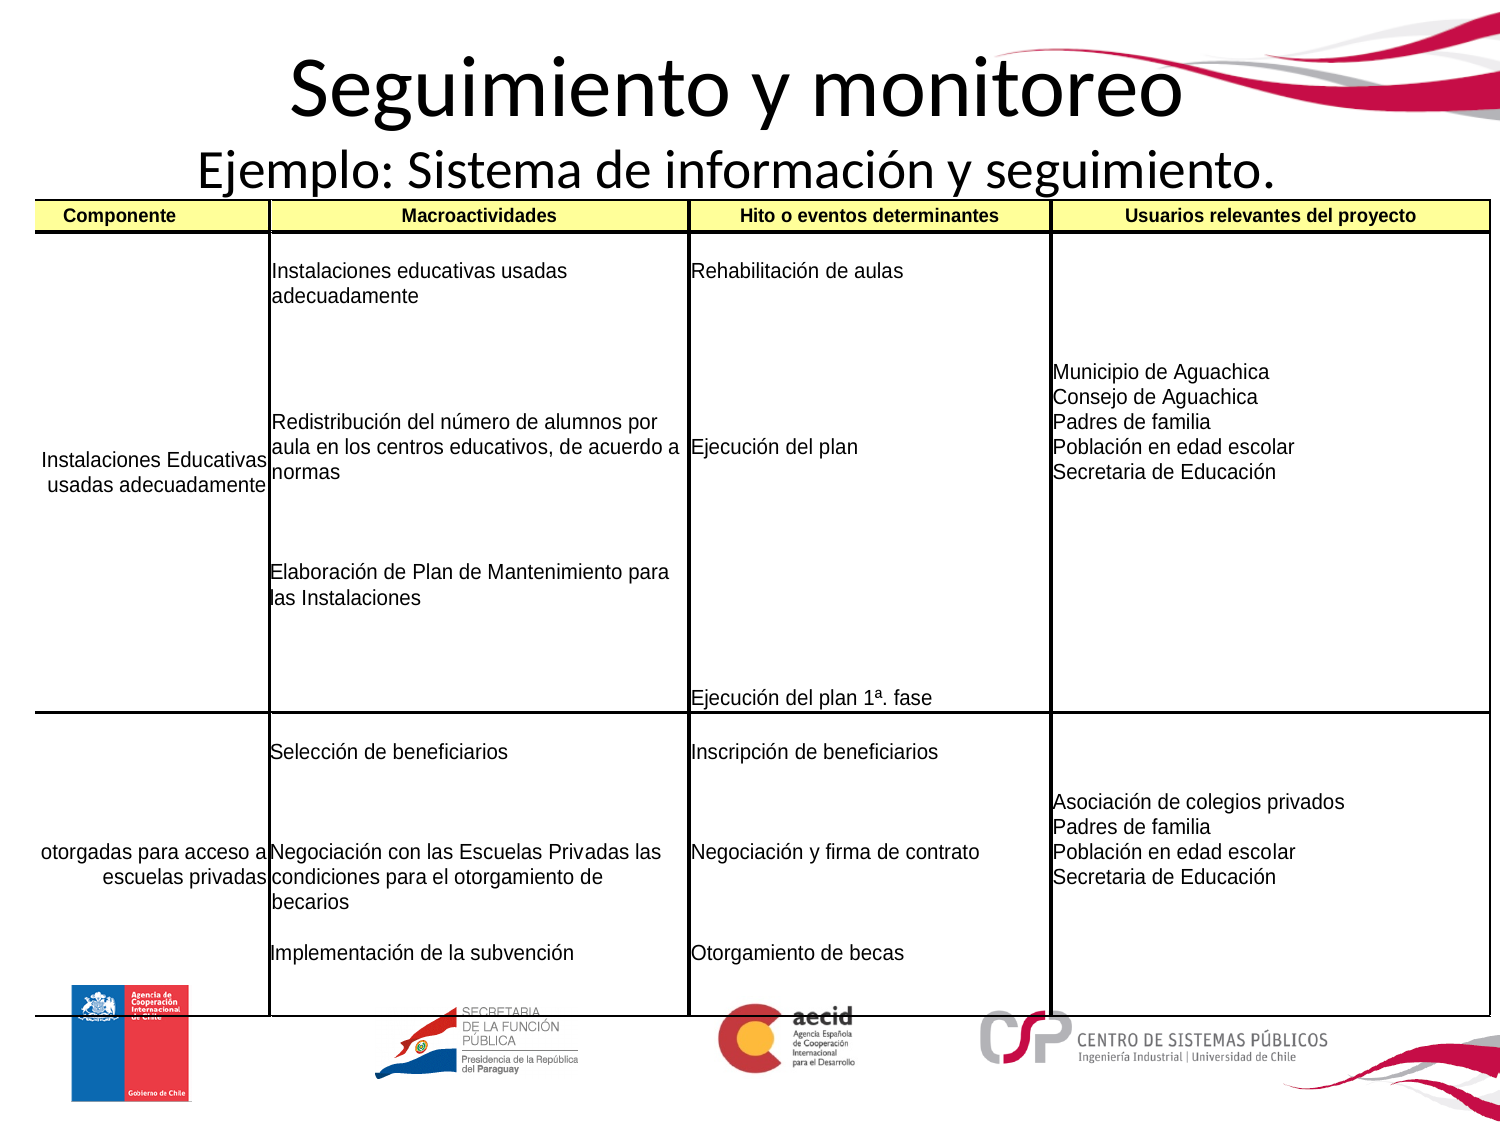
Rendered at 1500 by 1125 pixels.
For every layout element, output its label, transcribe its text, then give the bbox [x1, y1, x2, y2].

picture [920, 0, 1500, 140]
title Seguimiento y monitoreo Ejemplo: Sistema de información y seguimiento. [99, 20, 1375, 198]
picture [34, 198, 1500, 1125]
